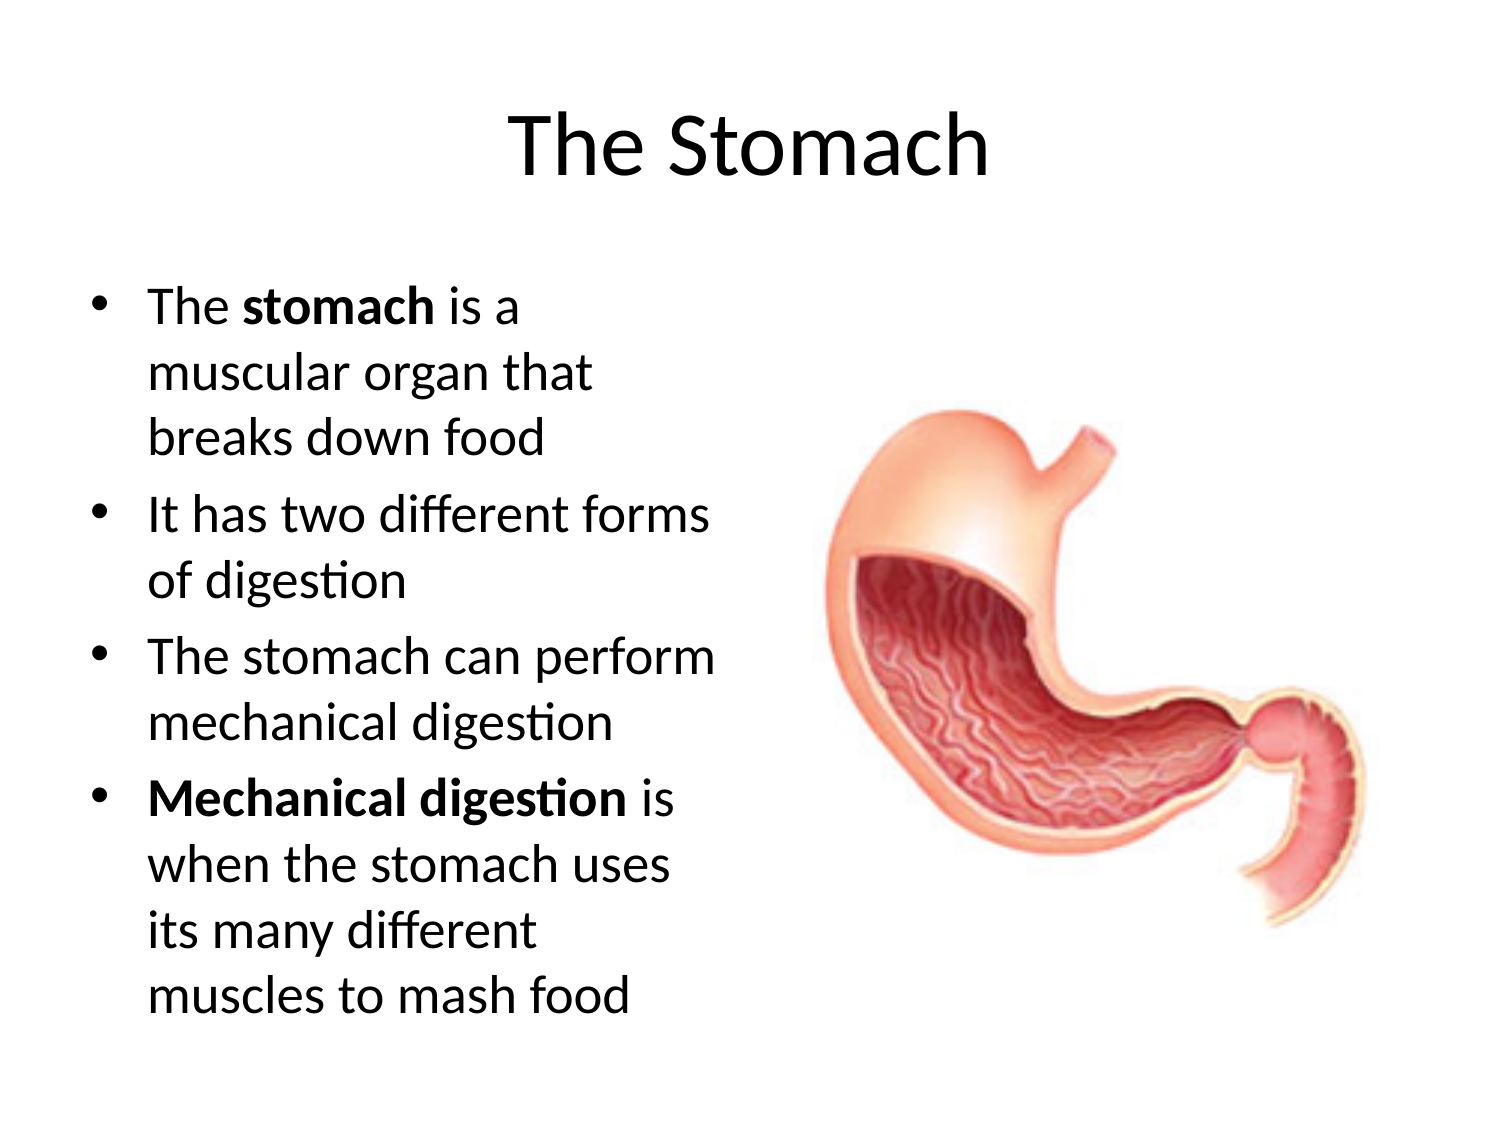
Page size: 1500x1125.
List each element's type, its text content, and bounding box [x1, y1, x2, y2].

picture [812, 399, 1381, 938]
title The Stomach [75, 45, 1425, 233]
list The stomach is a muscular organ that breaks down food It has two different forms of digestion The stomach can perform mechanical digestion Mechanical digestion is when the stomach uses its many different muscles to mash food [75, 262, 738, 1063]
